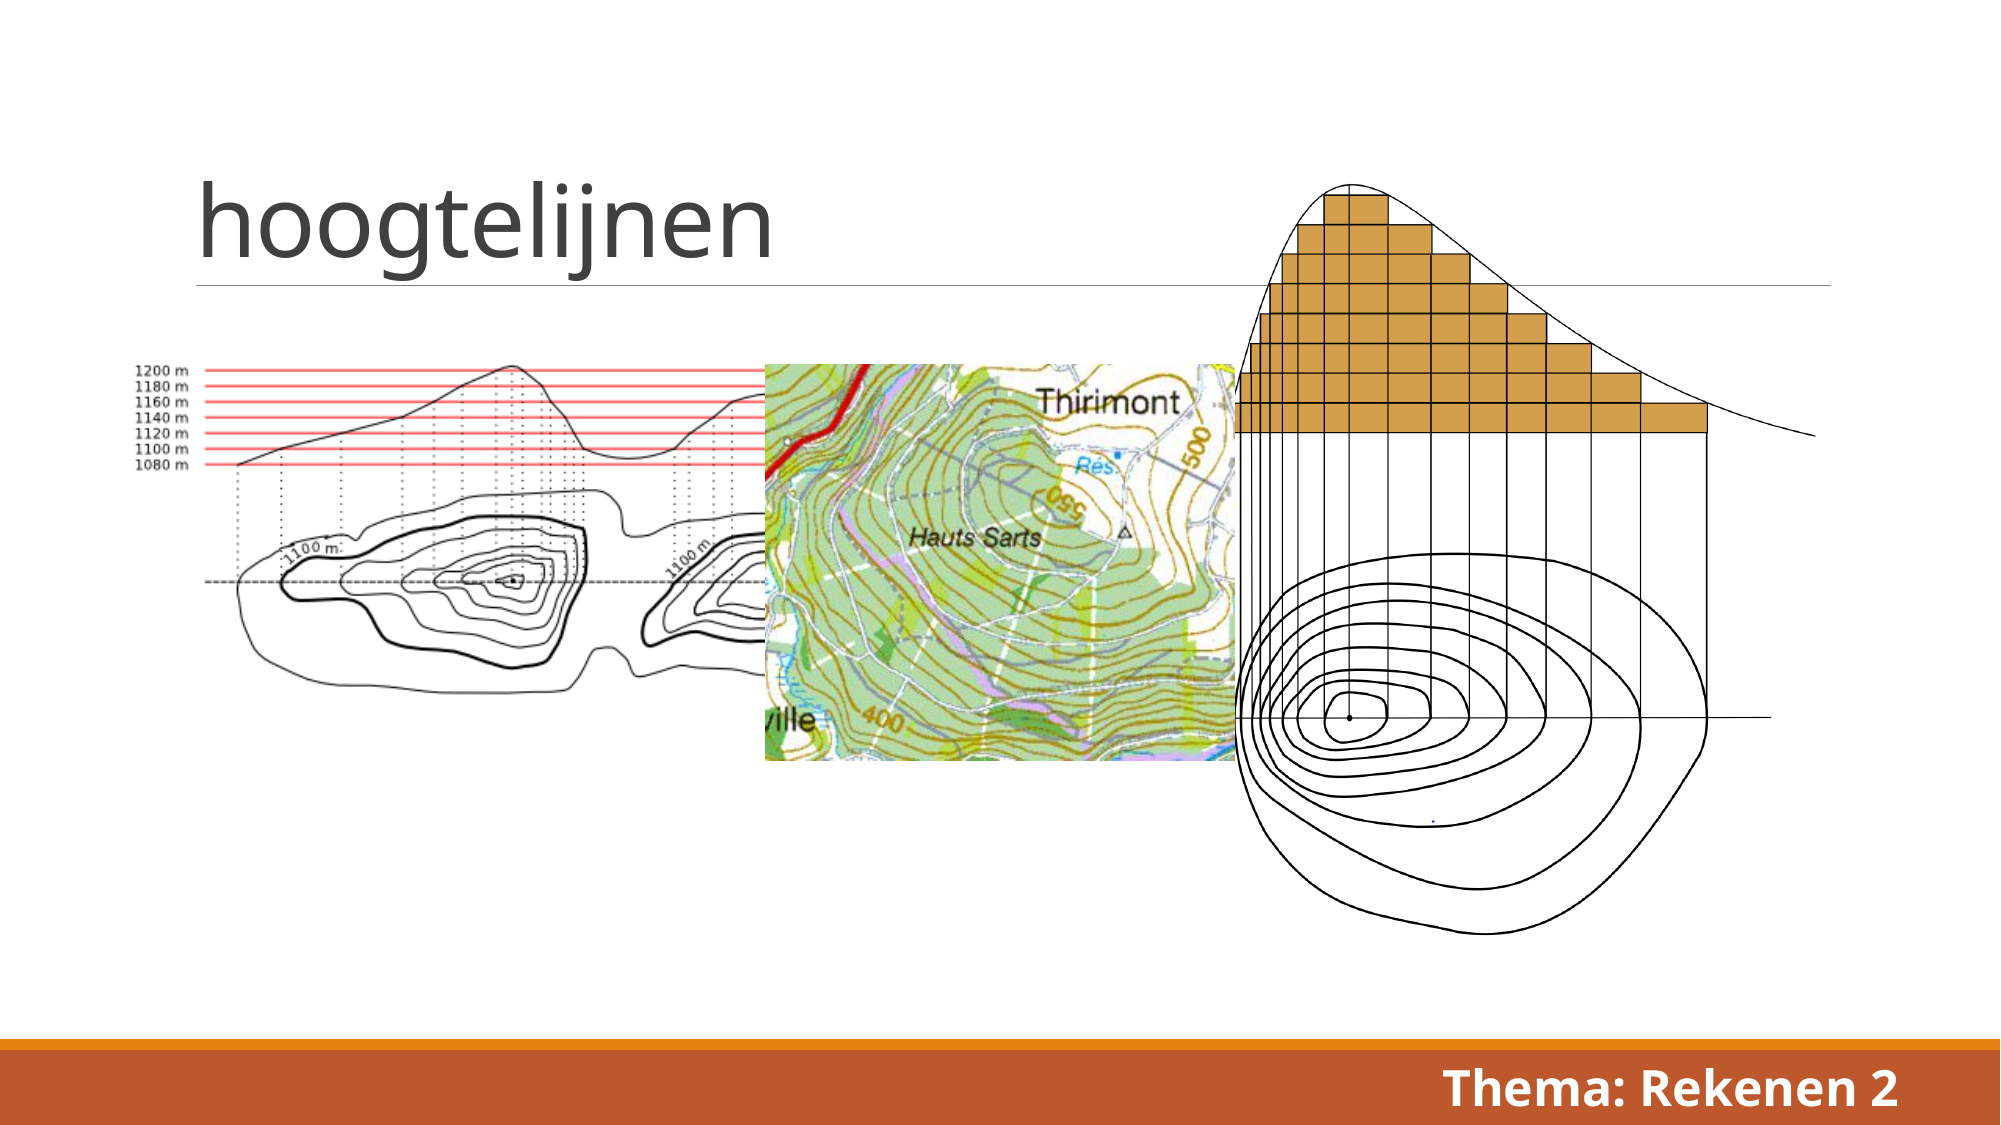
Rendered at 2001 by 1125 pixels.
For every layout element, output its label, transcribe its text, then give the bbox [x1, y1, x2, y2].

title hoogtelijnen [180, 47, 1830, 285]
text_box Thema: Rekenen 2 [1356, 1049, 1986, 1124]
picture [129, 159, 1853, 966]
